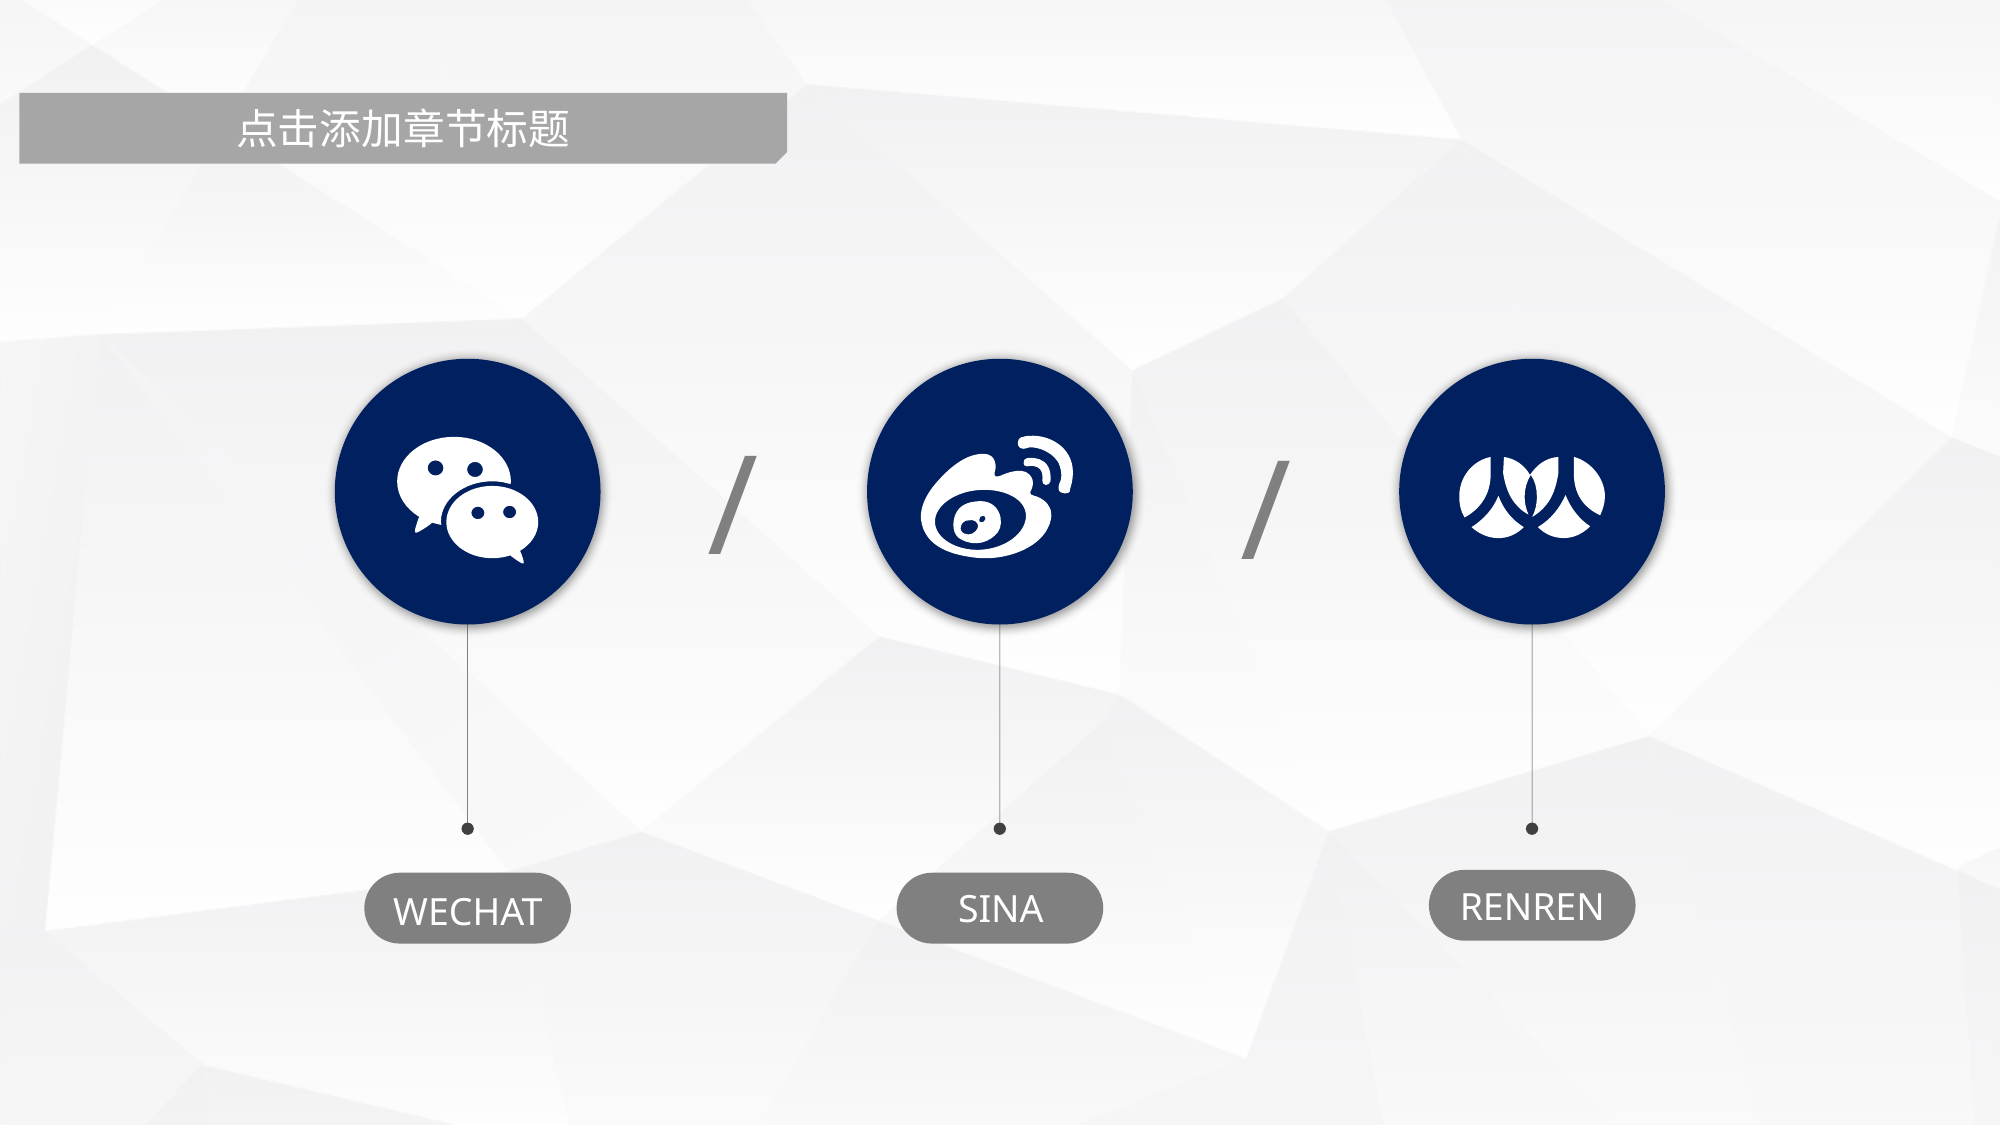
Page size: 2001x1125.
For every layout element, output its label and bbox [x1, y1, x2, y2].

text_box [1459, 456, 1605, 539]
picture [0, 0, 2000, 1125]
text_box [918, 434, 1081, 561]
